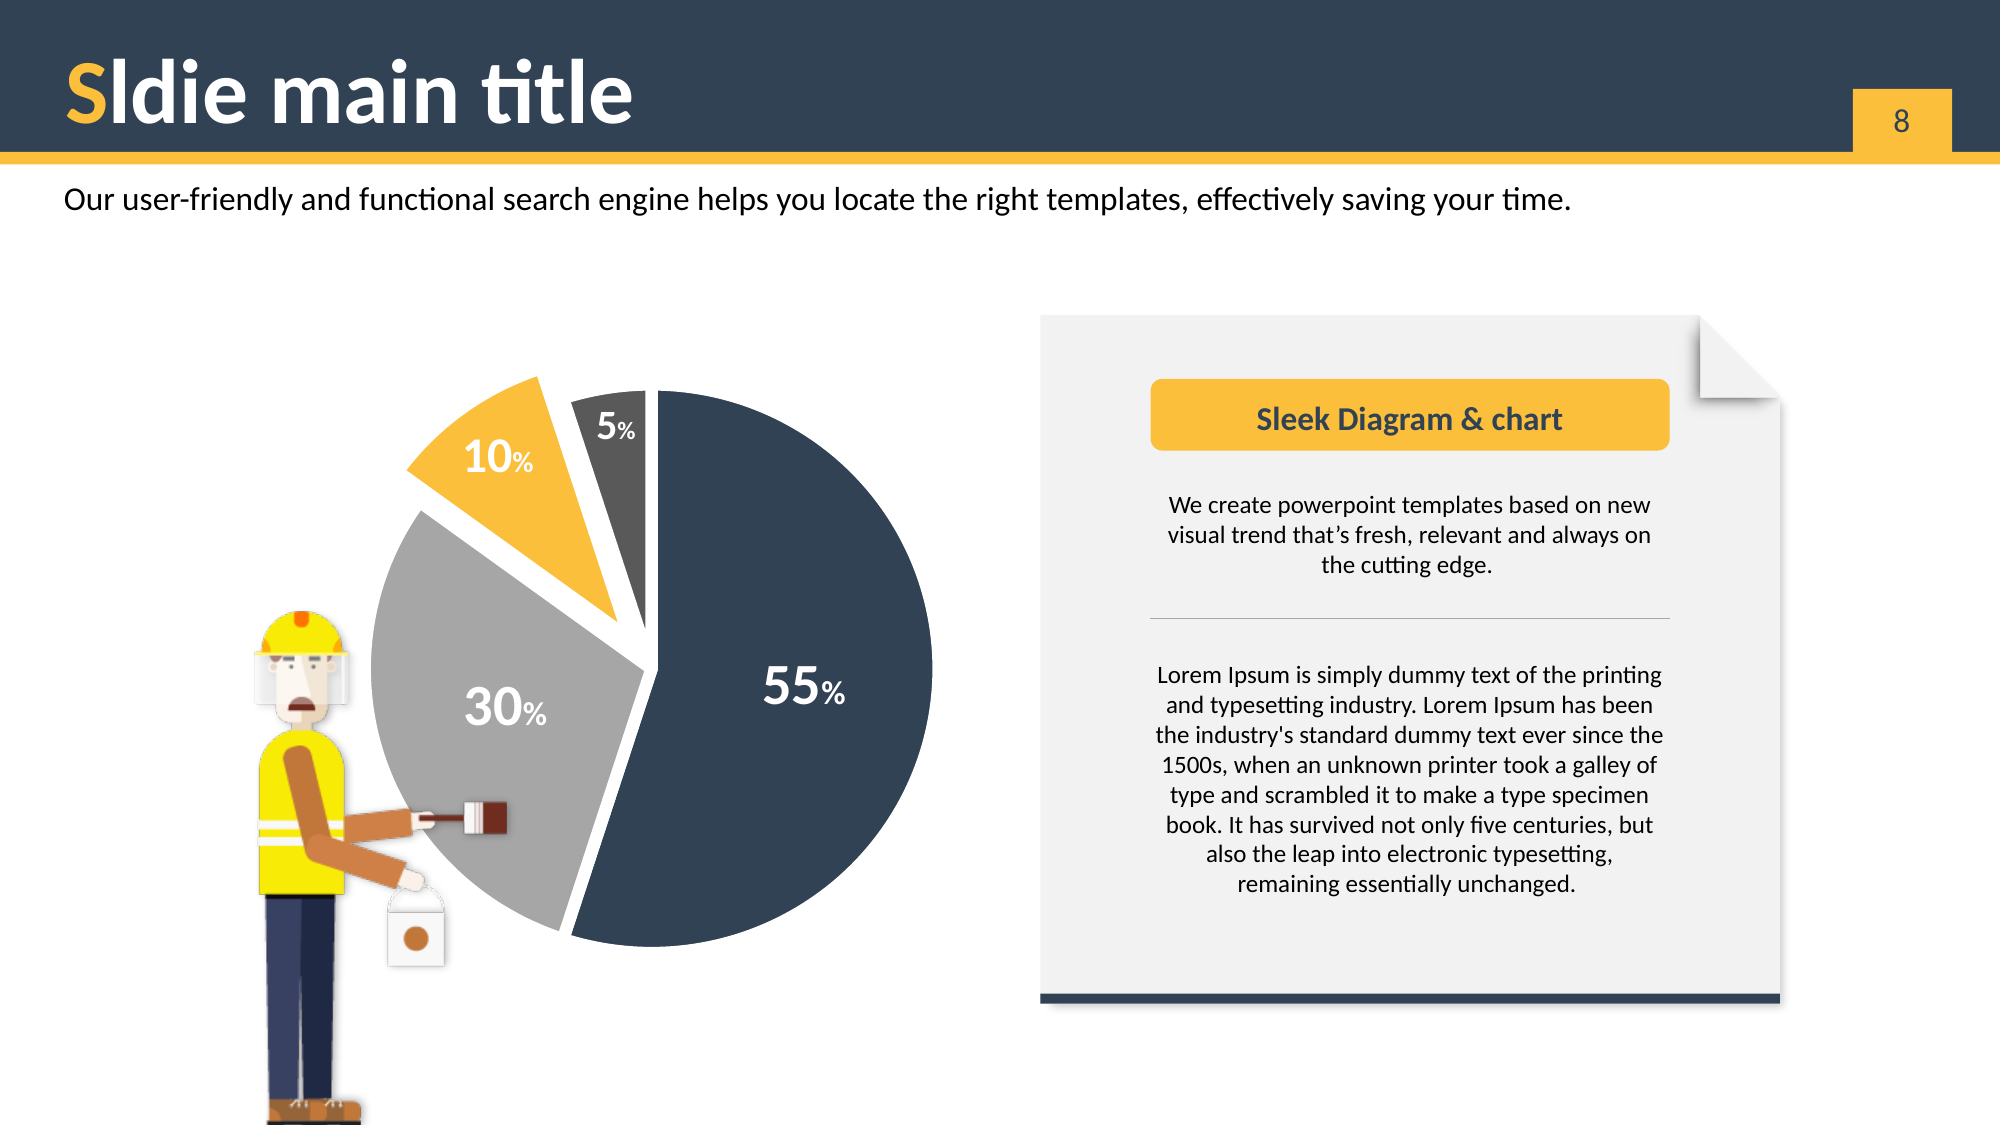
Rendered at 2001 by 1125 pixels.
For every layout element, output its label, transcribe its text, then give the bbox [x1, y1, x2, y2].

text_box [1040, 314, 1780, 1004]
chart [343, 362, 954, 964]
picture [247, 560, 535, 1125]
list Sldie main title [50, 37, 1878, 134]
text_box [1150, 378, 1670, 451]
text_box Our user-friendly and functional search engine helps you locate the right templates, effectively saving your time. [49, 168, 1933, 225]
slide_number 8 [1843, 88, 1961, 149]
